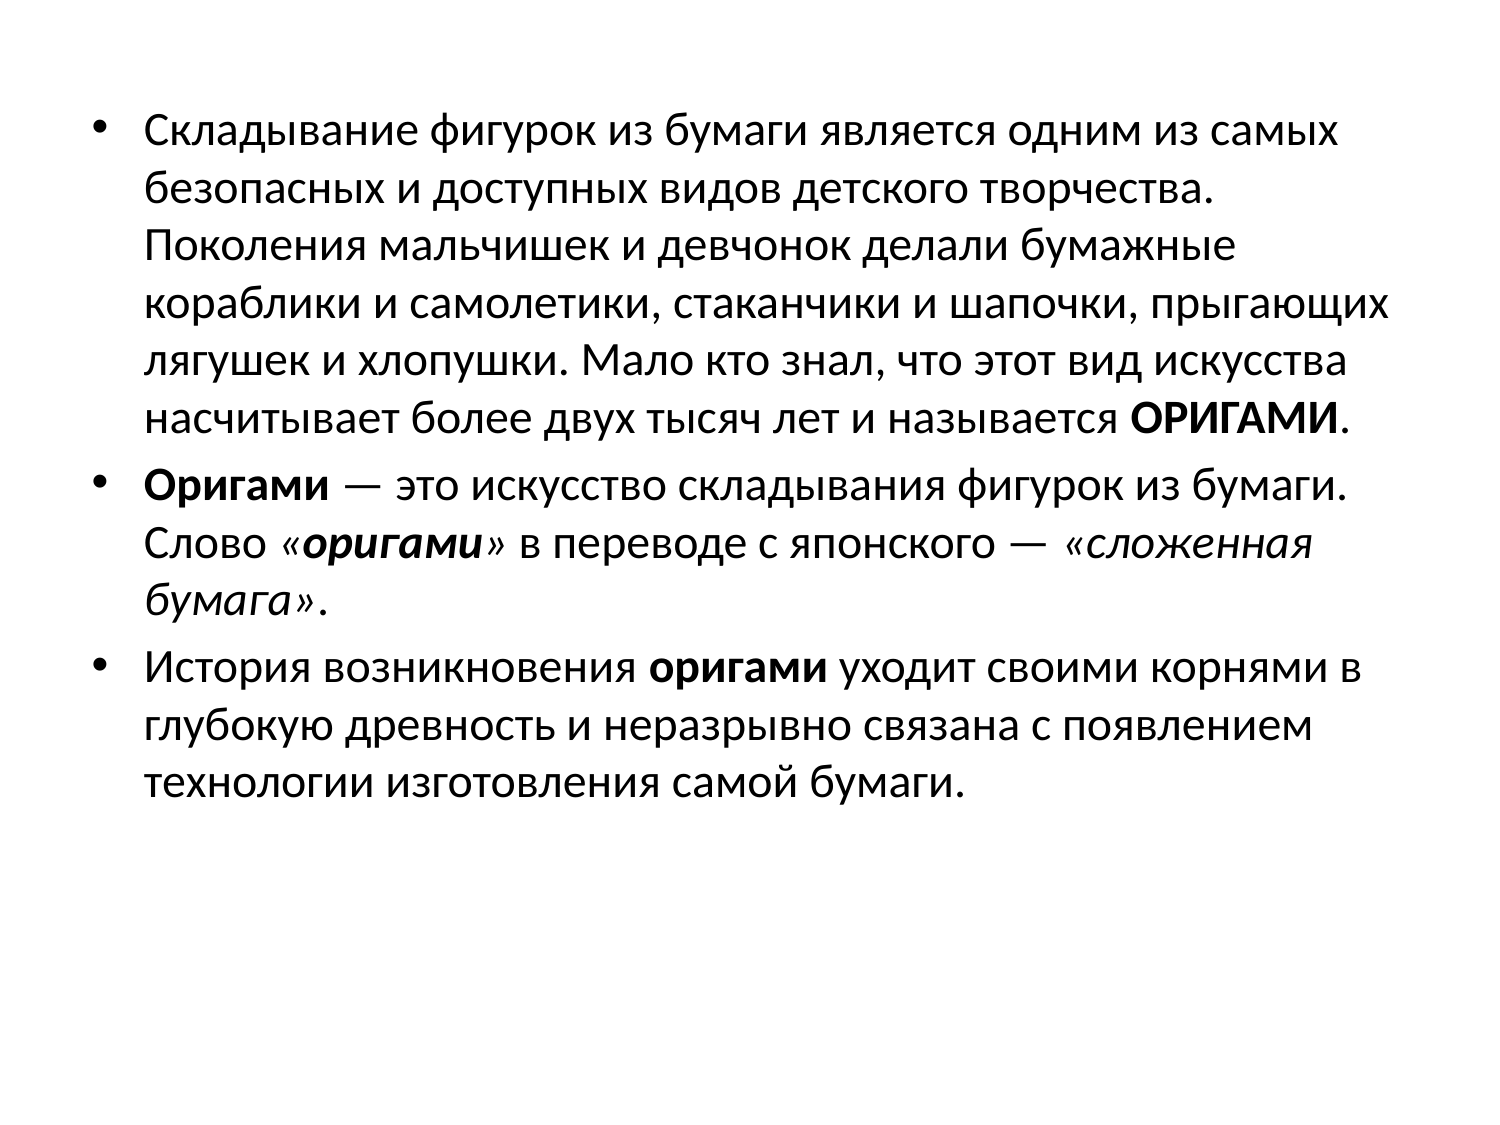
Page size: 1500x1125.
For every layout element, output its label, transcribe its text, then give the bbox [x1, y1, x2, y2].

list Складывание фигурок из бумаги является одним из самых безопасных и доступных видов детского творчества. Поколения мальчишек и девчонок делали бумажные кораблики и самолетики, стаканчики и шапочки, прыгающих лягушек и хлопушки. Мало кто знал, что этот вид искусства насчитывает более двух тысяч лет и называется ОРИГАМИ. Оригами — это искусство складывания фигурок из бумаги. Слово «оригами» в переводе с японского — «сложенная бумага». История возникновения оригами уходит своими корнями в глубокую древность и неразрывно связана с появлением технологии изготовления самой бумаги. [76, 90, 1427, 833]
